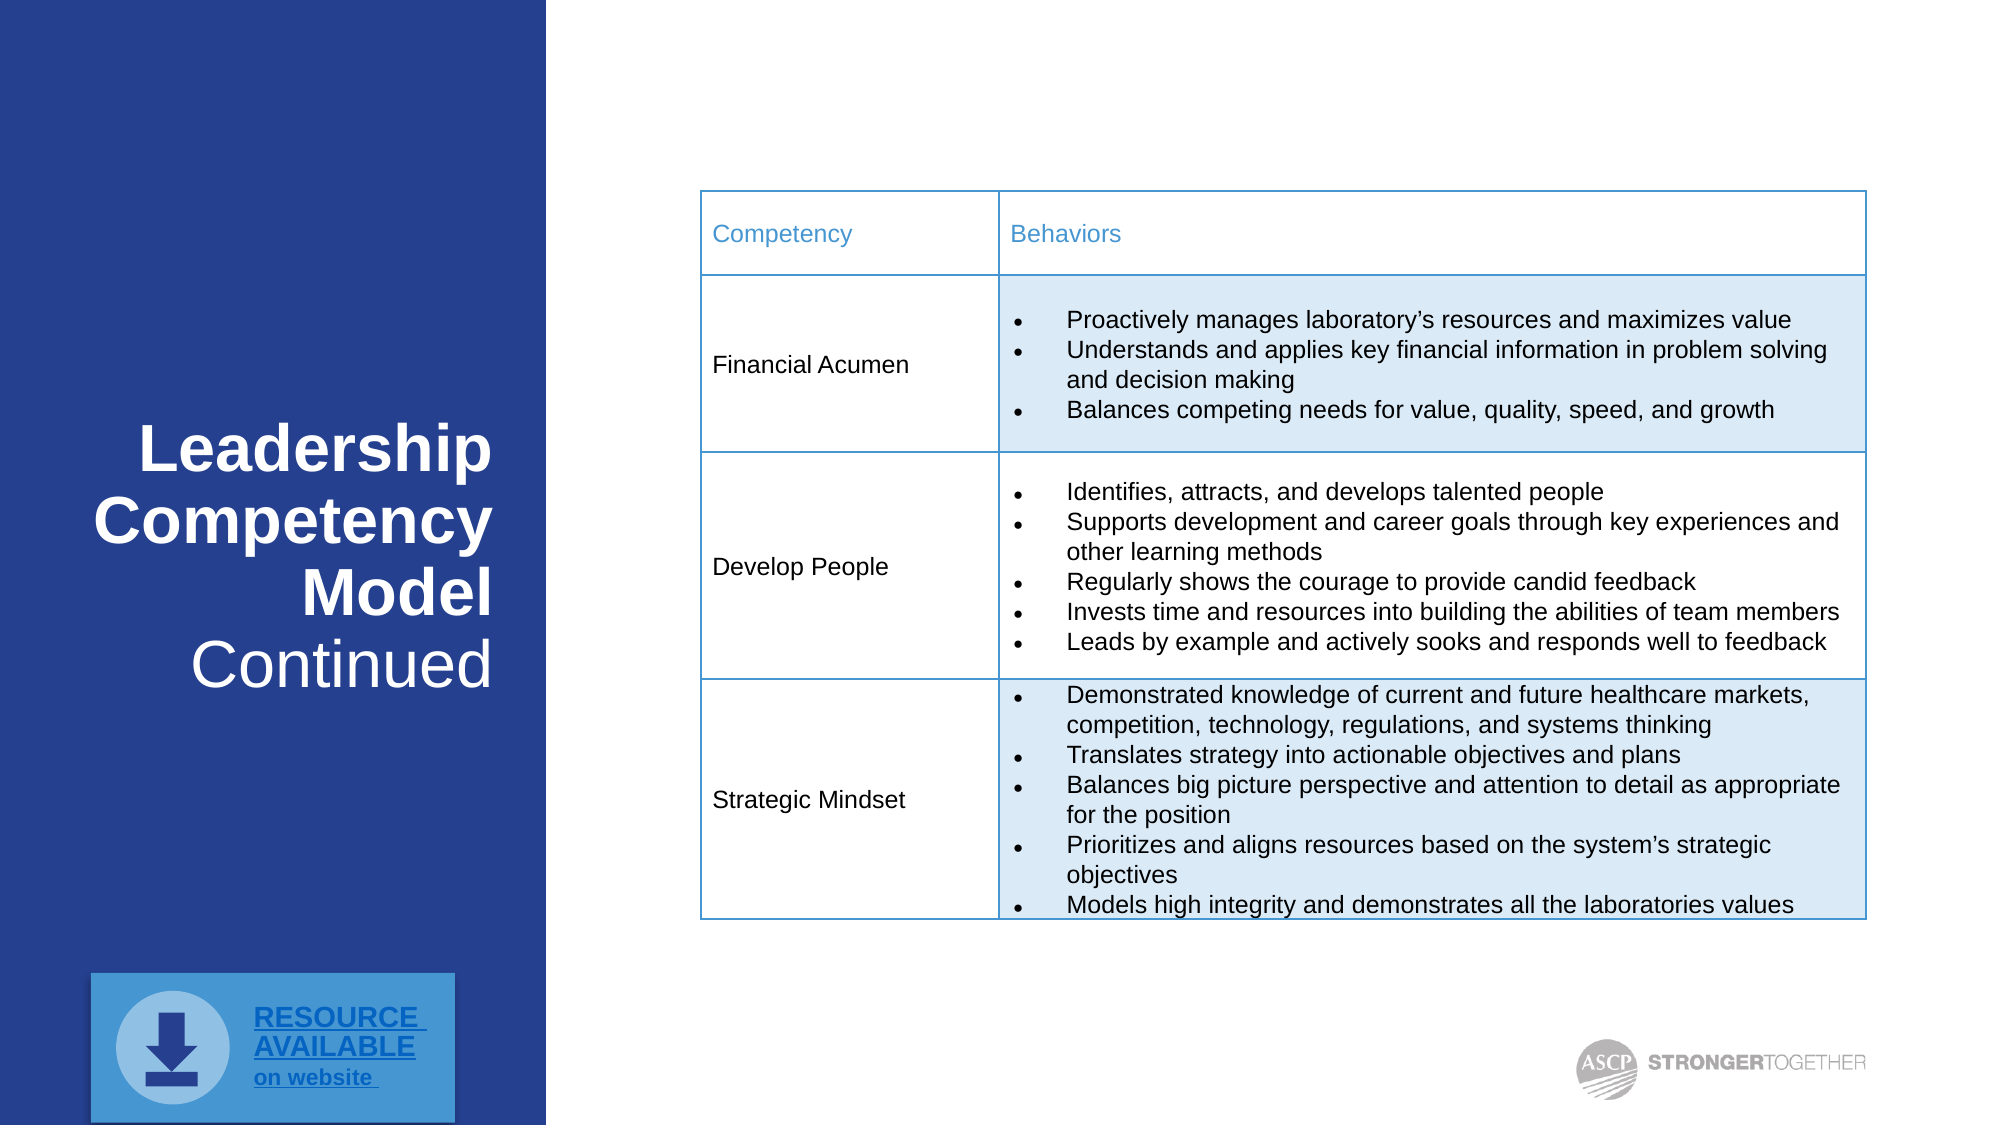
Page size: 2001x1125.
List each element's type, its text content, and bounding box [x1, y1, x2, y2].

table_cell Demonstrated knowledge of current and future healthcare markets, competition, technology, regulations, and systems thinking Translates strategy into actionable objectives and plans Balances big picture perspective and attention to detail as appropriate for the position Prioritizes and aligns resources based on the system’s strategic objectives Models high integrity and demonstrates all the laboratories values [1000, 680, 1865, 918]
picture [1576, 1039, 1866, 1100]
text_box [90, 972, 456, 1123]
table_cell Strategic Mindset [702, 680, 998, 918]
title Leadership Competency Model Continued [37, 448, 509, 667]
table_cell Financial Acumen [702, 276, 998, 451]
table_header Behaviors [1000, 192, 1865, 274]
table_cell Develop People [702, 453, 998, 678]
table_header Competency [702, 192, 998, 274]
table_cell Identifies, attracts, and develops talented people Supports development and career goals through key experiences and other learning methods Regularly shows the courage to provide candid feedback Invests time and resources into building the abilities of team members Leads by example and actively sooks and responds well to feedback [1000, 453, 1865, 678]
table_cell Proactively manages laboratory’s resources and maximizes value Understands and applies key financial information in problem solving and decision making Balances competing needs for value, quality, speed, and growth [1000, 276, 1865, 451]
